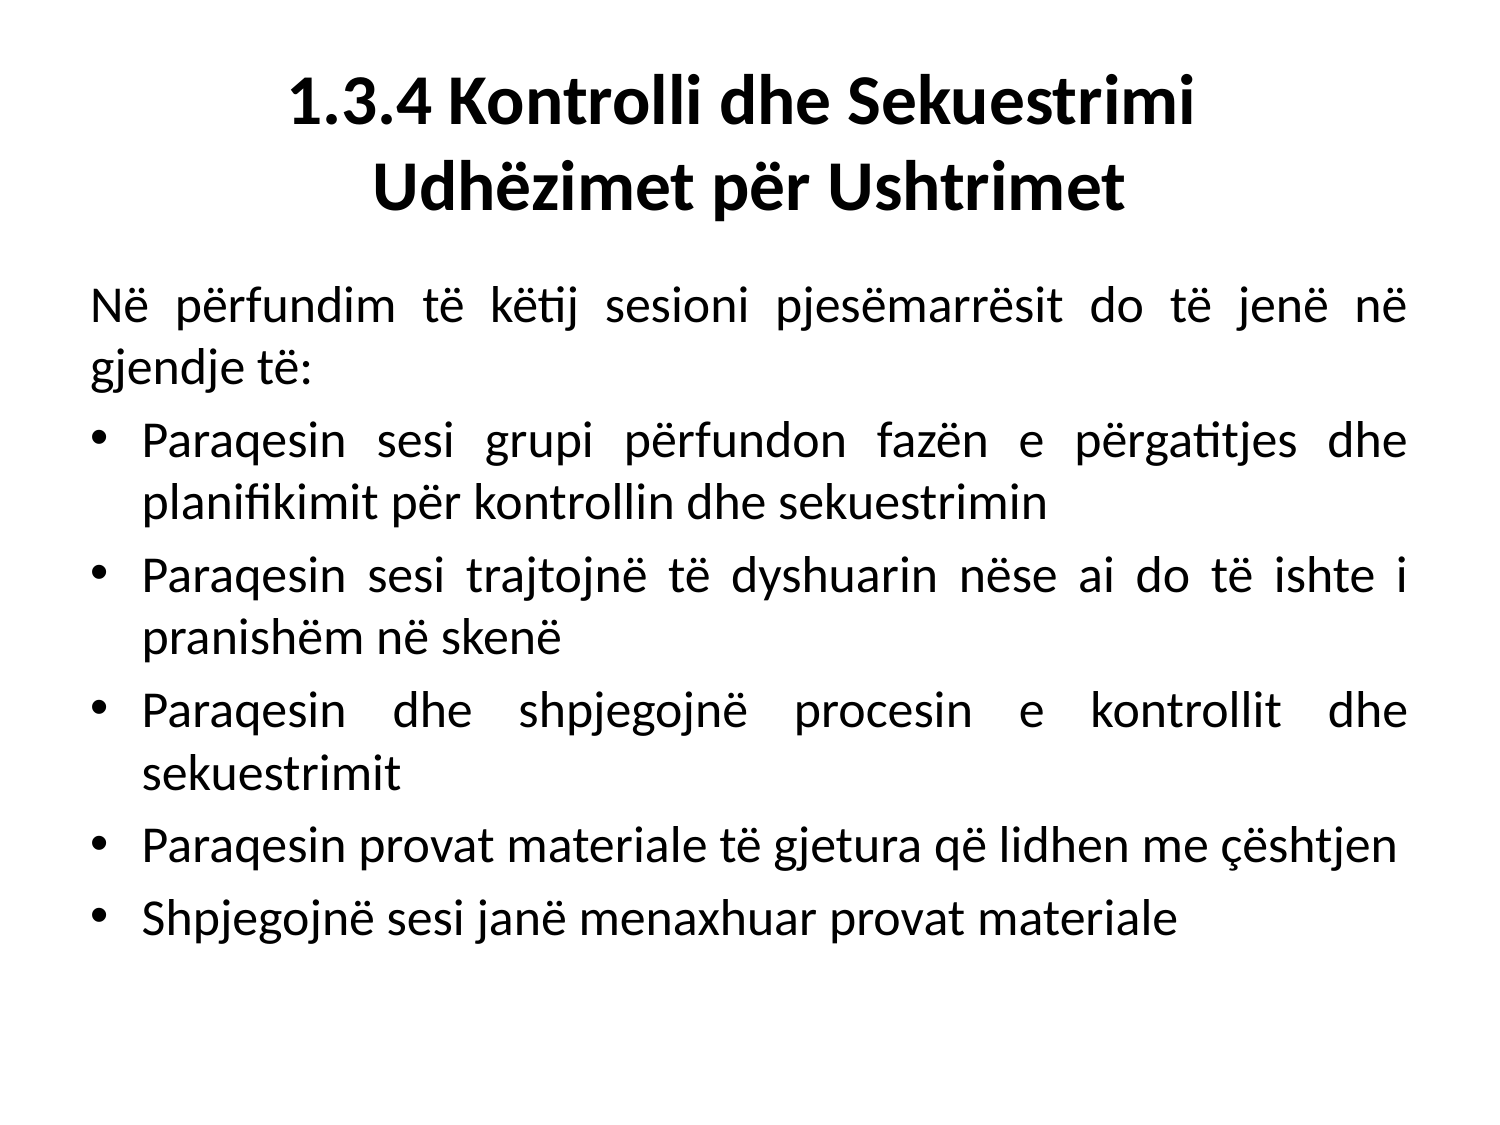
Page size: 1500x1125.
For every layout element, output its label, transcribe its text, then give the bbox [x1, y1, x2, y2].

title 1.3.4 Kontrolli dhe Sekuestrimi Udhëzimet për Ushtrimet [75, 45, 1425, 233]
list Në përfundim të këtij sesioni pjesëmarrësit do të jenë në gjendje të: Paraqesin sesi grupi përfundon fazën e përgatitjes dhe planifikimit për kontrollin dhe sekuestrimin Paraqesin sesi trajtojnë të dyshuarin nëse ai do të ishte i pranishëm në skenë Paraqesin dhe shpjegojnë procesin e kontrollit dhe sekuestrimit Paraqesin provat materiale të gjetura që lidhen me çështjen Shpjegojnë sesi janë menaxhuar provat materiale [75, 262, 1425, 1005]
